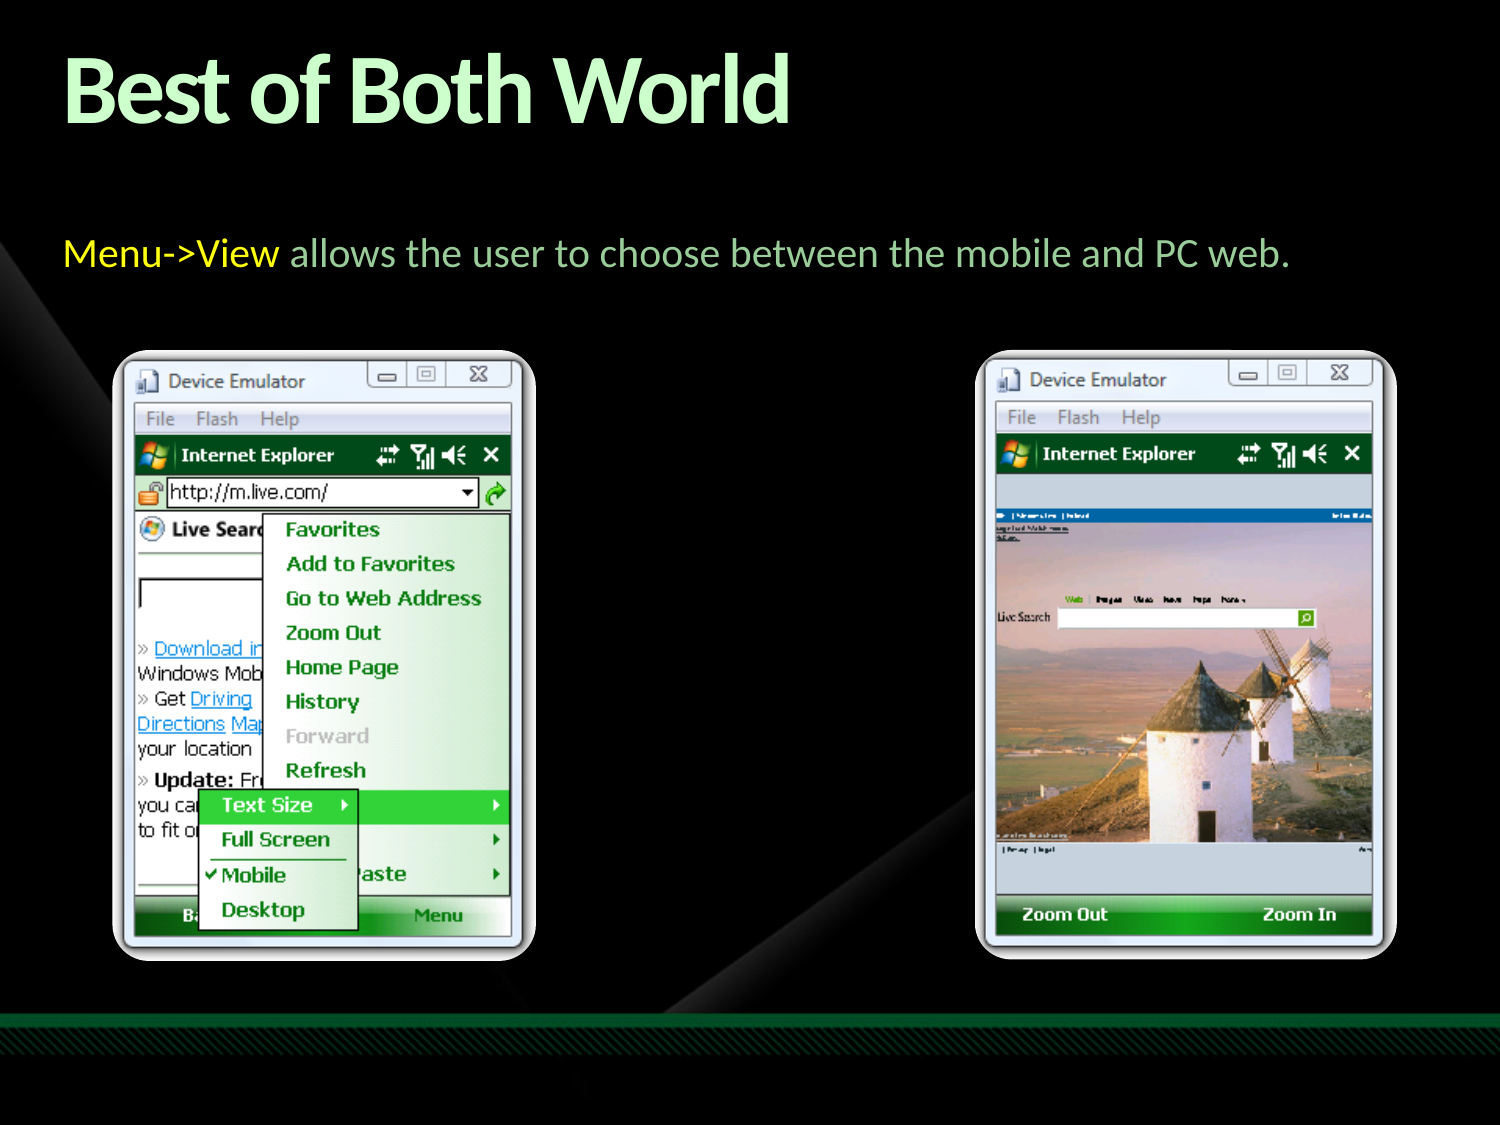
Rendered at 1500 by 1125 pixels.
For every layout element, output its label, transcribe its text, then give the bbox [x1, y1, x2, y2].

title Best of Both World [62, 37, 1438, 147]
picture [0, 0, 1500, 1125]
list Menu->View allows the user to choose between the mobile and PC web. [62, 231, 1438, 980]
